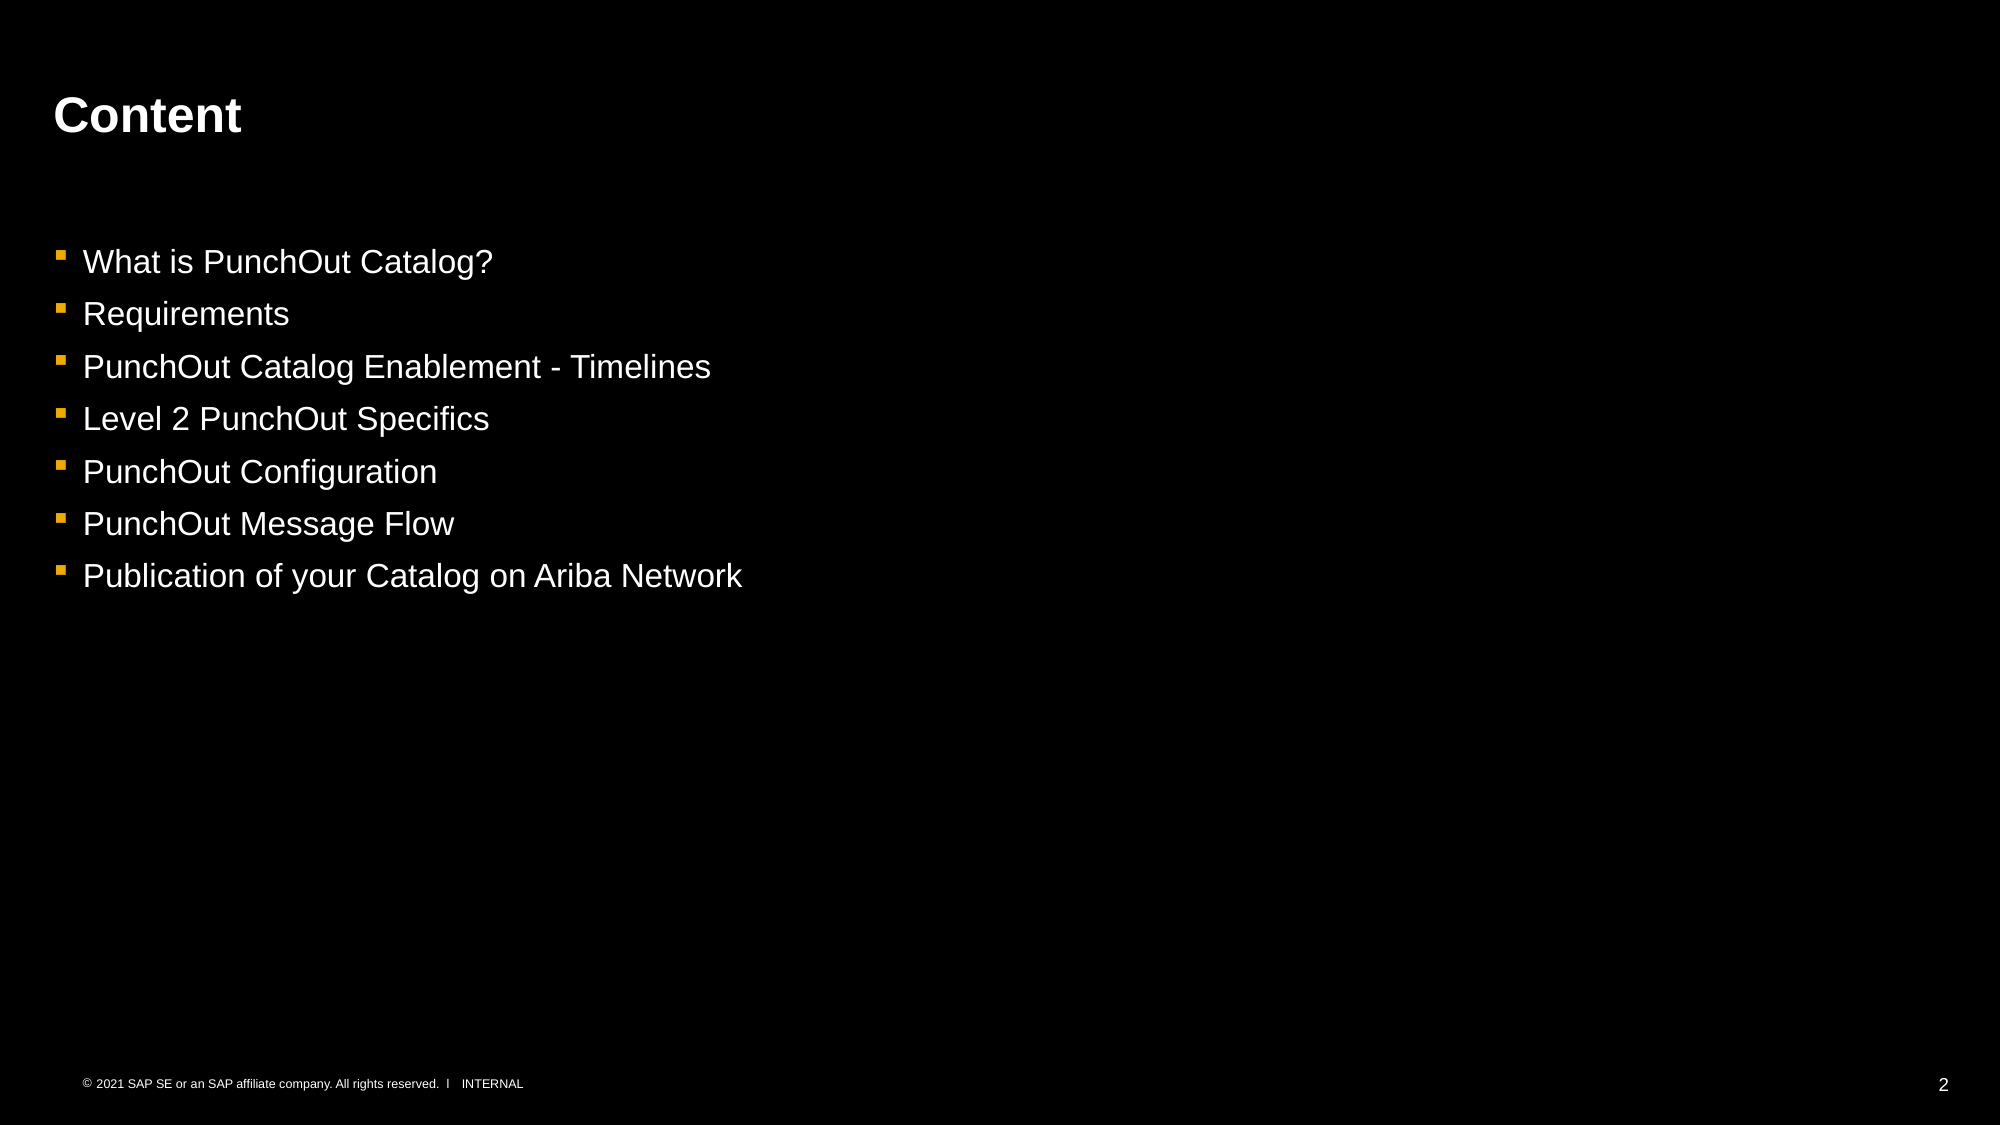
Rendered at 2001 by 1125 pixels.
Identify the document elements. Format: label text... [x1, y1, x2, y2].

list What is PunchOut Catalog? Requirements PunchOut Catalog Enablement - Timelines Level 2 PunchOut Specifics PunchOut Configuration PunchOut Message Flow Publication of your Catalog on Ariba Network [53, 240, 1947, 869]
title Content [53, 82, 1947, 144]
